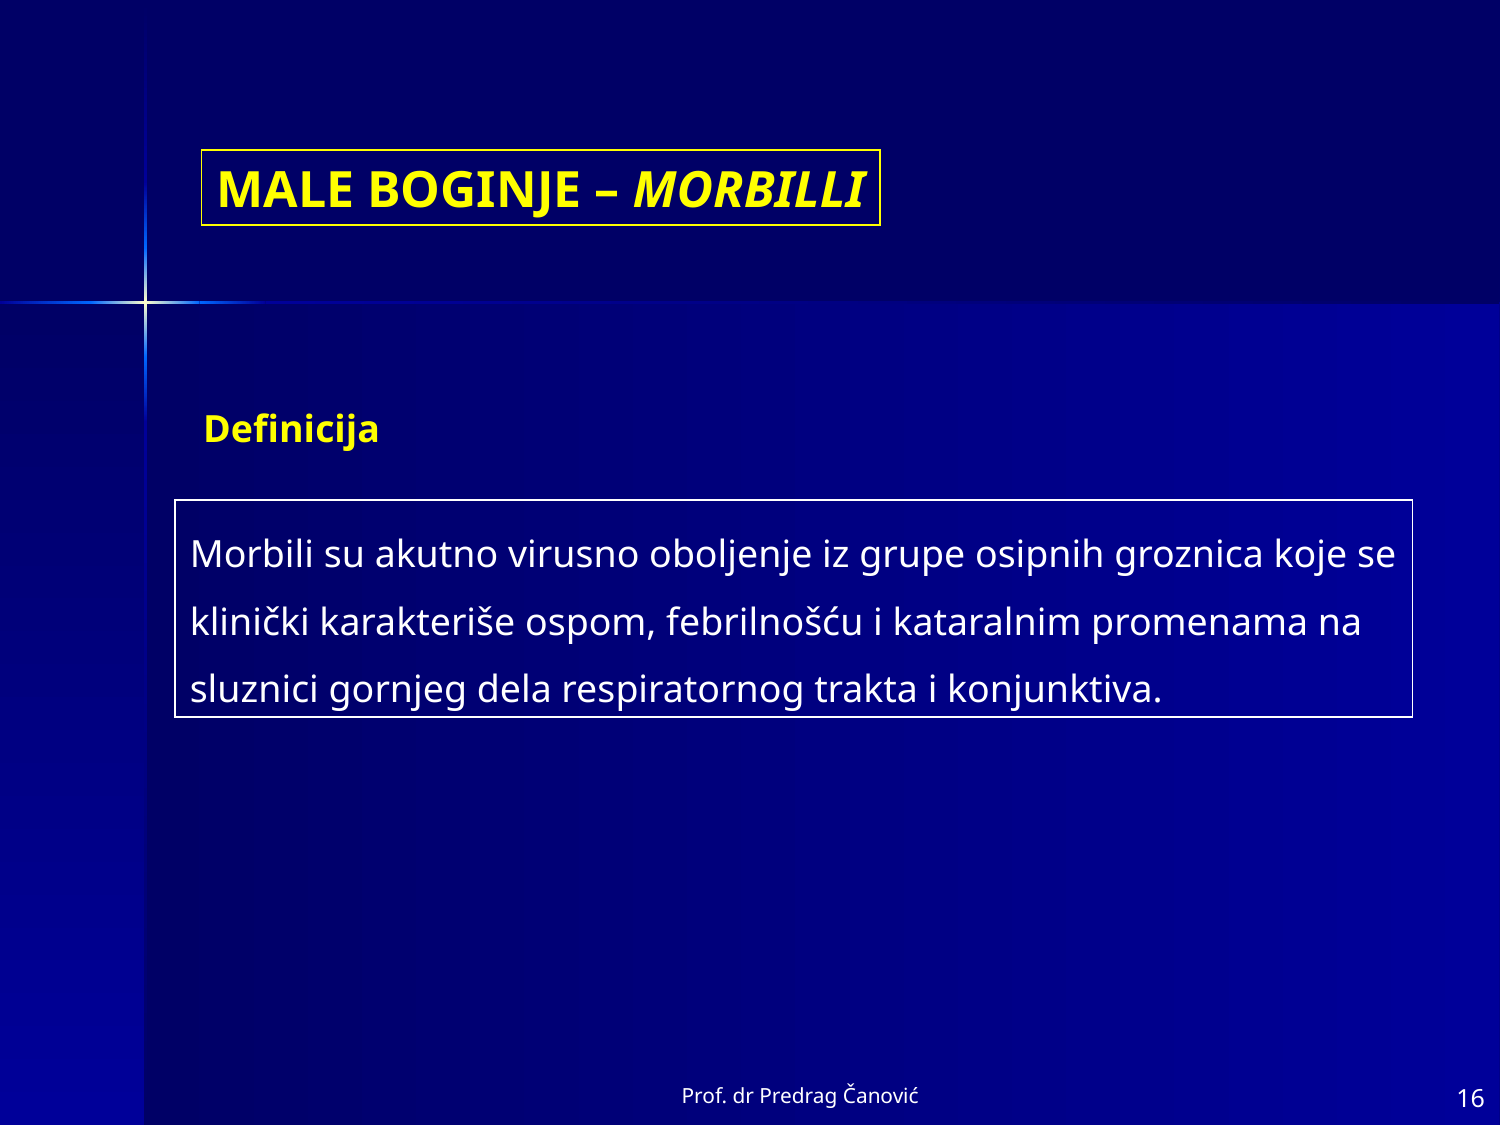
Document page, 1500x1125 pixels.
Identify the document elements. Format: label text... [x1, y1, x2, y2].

slide_number 16 [1187, 1074, 1500, 1125]
text_box Definicija [188, 375, 396, 458]
text_box Morbili su akutno virusno oboljenje iz grupe osipnih groznica koje se klinički karakteriše ospom, febrilnošću i kataralnim promenama na sluznici gornjeg dela respiratornog trakta i konjunktiva. [174, 500, 1413, 718]
footer Prof. dr Predrag Čanović [562, 1074, 1038, 1125]
text_box MALE BOGINJE – MORBILLI [201, 150, 881, 225]
